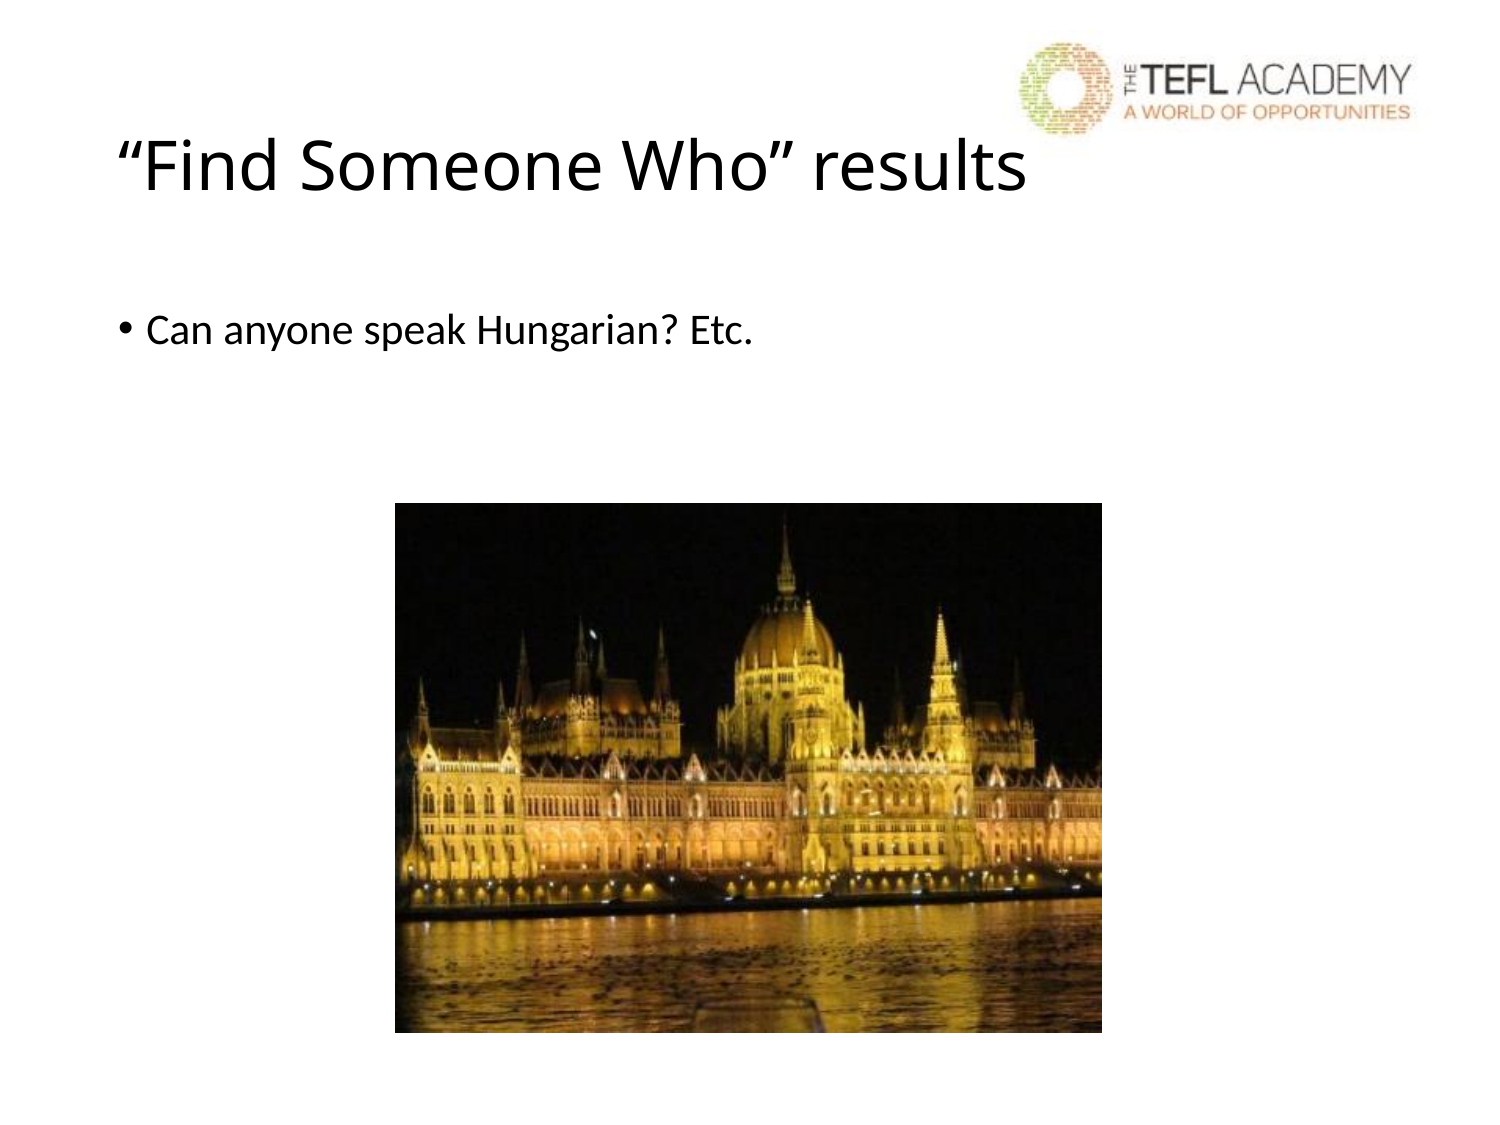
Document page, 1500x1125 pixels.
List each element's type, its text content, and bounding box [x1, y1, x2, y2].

list Can anyone speak Hungarian? Etc. [103, 299, 1397, 1014]
title “Find Someone Who” results [103, 59, 1397, 278]
picture [1002, 30, 1446, 157]
picture [395, 503, 1102, 1033]
